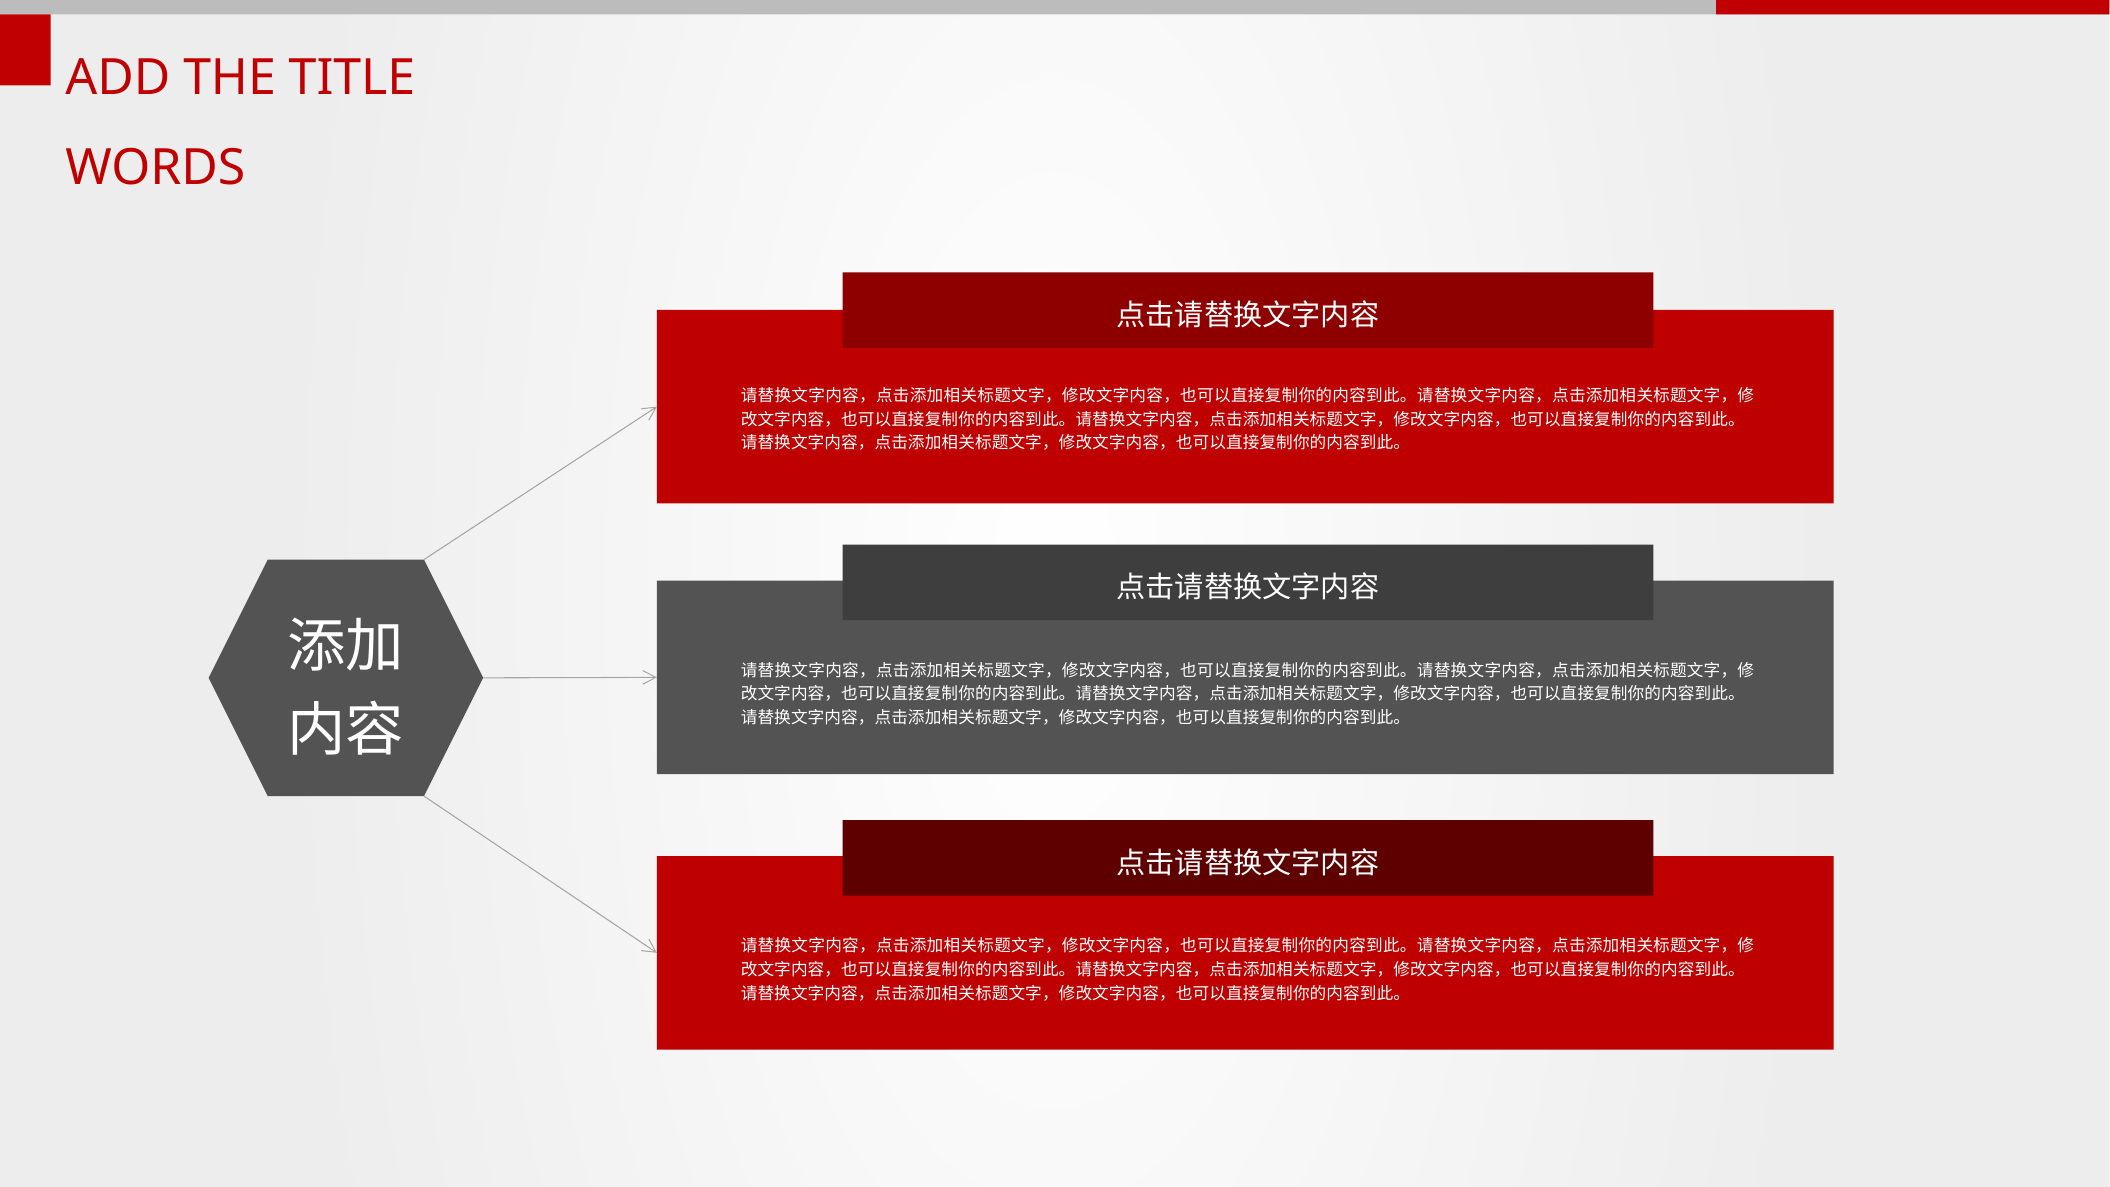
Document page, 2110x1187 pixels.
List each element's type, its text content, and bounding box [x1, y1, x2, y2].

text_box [423, 796, 657, 953]
text_box [0, 15, 50, 86]
text_box [656, 855, 1835, 1051]
text_box 请替换文字内容，点击添加相关标题文字，修改文字内容，也可以直接复制你的内容到此。请替换文字内容，点击添加相关标题文字，修改文字内容，也可以直接复制你的内容到此。请替换文字内容，点击添加相关标题文字，修改文字内容，也可以直接复制你的内容到此。 请替换文字内容，点击添加相关标题文字，修改文字内容，也可以直接复制你的内容到此。 [724, 647, 1772, 735]
text_box 点击请替换文字内容 [842, 819, 1654, 897]
picture [0, 15, 2110, 1187]
text_box [656, 309, 1835, 504]
text_box 请替换文字内容，点击添加相关标题文字，修改文字内容，也可以直接复制你的内容到此。请替换文字内容，点击添加相关标题文字，修改文字内容，也可以直接复制你的内容到此。请替换文字内容，点击添加相关标题文字，修改文字内容，也可以直接复制你的内容到此。 请替换文字内容，点击添加相关标题文字，修改文字内容，也可以直接复制你的内容到此。 [724, 372, 1772, 461]
text_box 点击请替换文字内容 [842, 271, 1654, 349]
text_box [0, 0, 2110, 15]
text_box ADD THE TITLE WORDS [50, 15, 583, 202]
text_box 请替换文字内容，点击添加相关标题文字，修改文字内容，也可以直接复制你的内容到此。请替换文字内容，点击添加相关标题文字，修改文字内容，也可以直接复制你的内容到此。请替换文字内容，点击添加相关标题文字，修改文字内容，也可以直接复制你的内容到此。 请替换文字内容，点击添加相关标题文字，修改文字内容，也可以直接复制你的内容到此。 [724, 922, 1772, 1011]
text_box 点击请替换文字内容 [842, 544, 1654, 621]
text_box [423, 406, 657, 560]
text_box 添加内容 [207, 558, 484, 798]
text_box [656, 580, 1835, 775]
